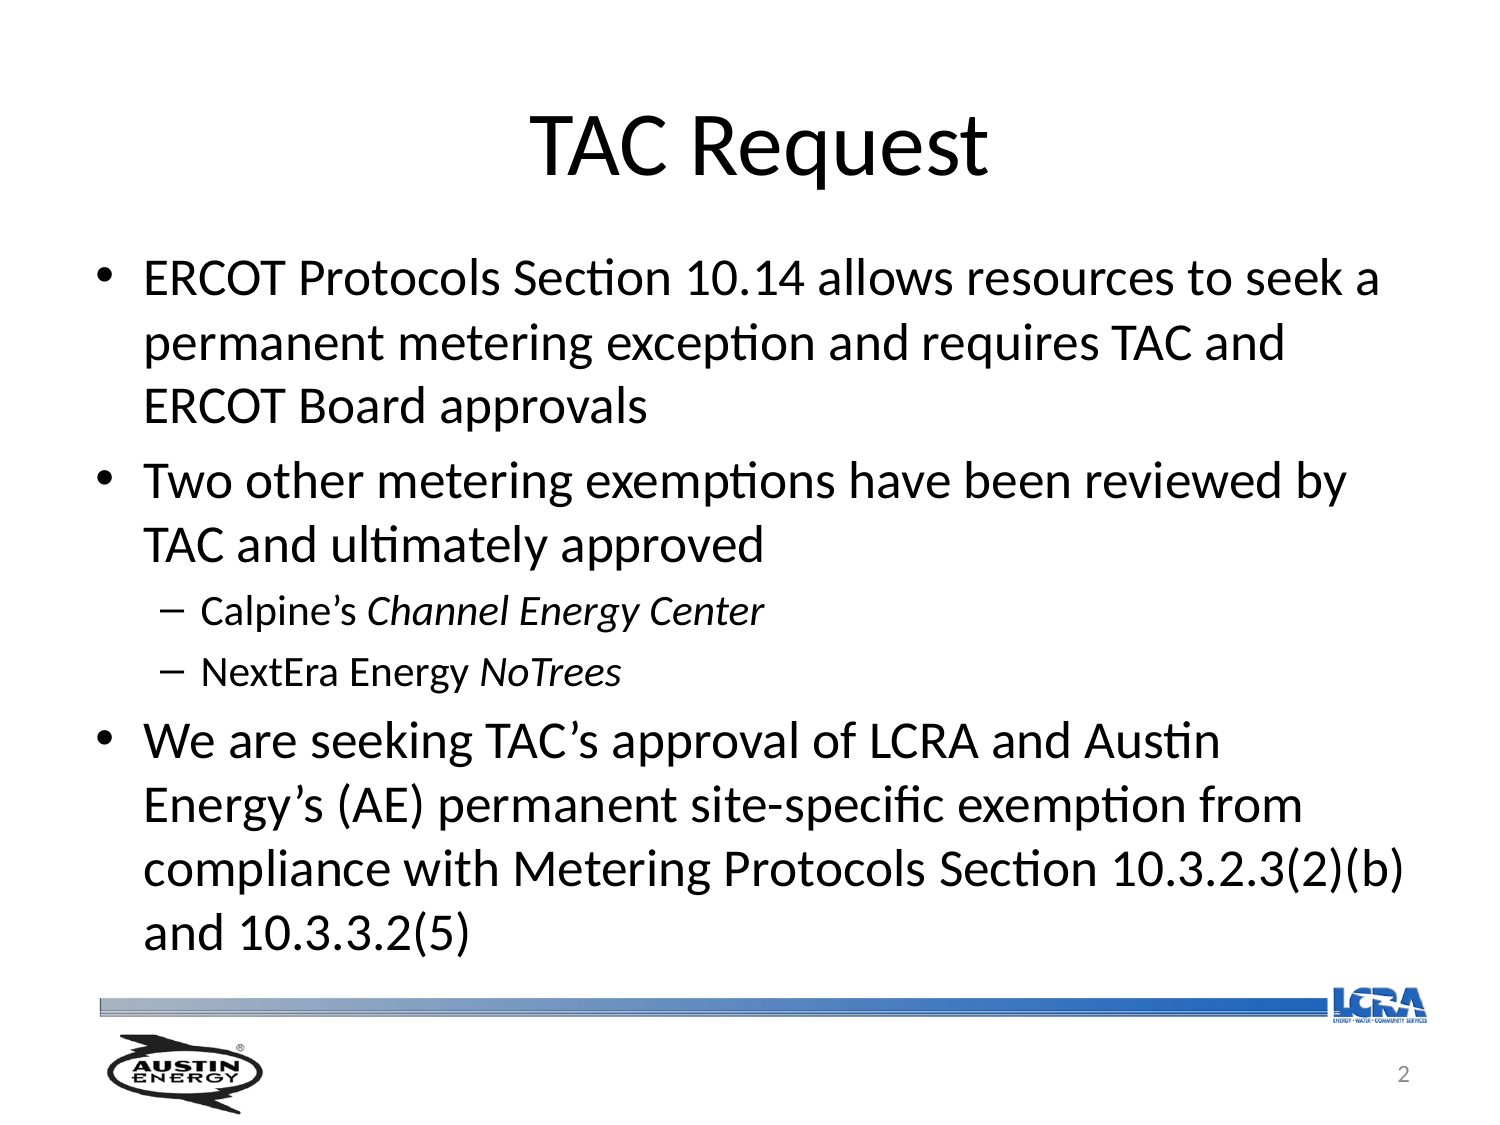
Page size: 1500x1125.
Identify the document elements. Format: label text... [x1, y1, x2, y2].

picture [84, 978, 1435, 1122]
list ERCOT Protocols Section 10.14 allows resources to seek a permanent metering exception and requires TAC and ERCOT Board approvals Two other metering exemptions have been reviewed by TAC and ultimately approved Calpine’s Channel Energy Center NextEra Energy NoTrees We are seeking TAC’s approval of LCRA and Austin Energy’s (AE) permanent site-specific exemption from compliance with Metering Protocols Section 10.3.2.3(2)(b) and 10.3.3.2(5) [80, 235, 1431, 978]
title TAC Request [75, 45, 1425, 233]
slide_number 2 [1074, 1042, 1425, 1103]
